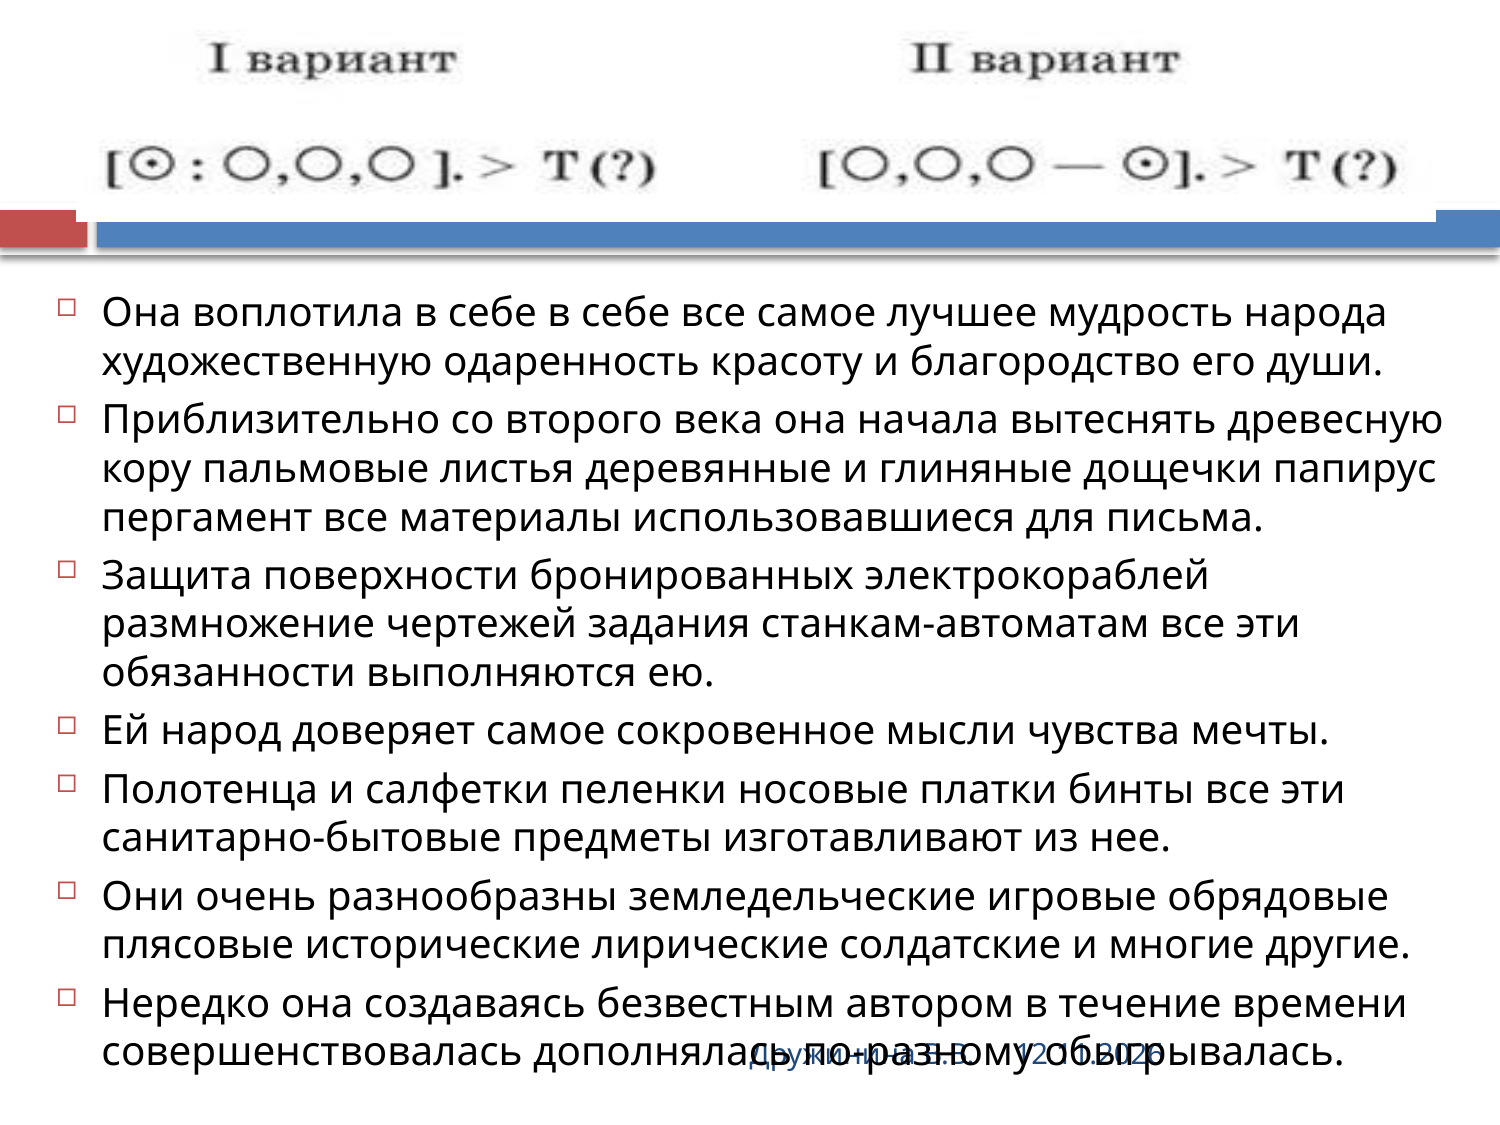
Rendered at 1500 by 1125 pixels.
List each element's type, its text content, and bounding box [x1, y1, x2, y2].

picture [76, 30, 1436, 222]
footer Дружинина В.В. [99, 1024, 990, 1085]
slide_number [999, 1025, 1438, 1085]
list Она воплотила в себе в себе все самое лучшее мудрость народа художественную одаренность красоту и благородство его души. Приблизительно со второго века она начала вытеснять древесную кору пальмовые листья деревянные и глиняные дощечки папирус пергамент все материалы использовавшиеся для письма. Защита поверхности бронированных электрокораблей размножение чертежей задания станкам-автоматам все эти обязанности выполняются ею. Ей народ доверяет самое сокровенное мысли чувства мечты. Полотенца и салфетки пеленки носовые платки бинты все эти санитарно-бытовые предметы изготавливают из нее. Они очень разнообразны земледельческие игровые обрядовые плясовые исторические лирические солдатские и многие другие. Нередко она создаваясь безвестным автором в течение времени совершенствовалась дополнялась по-разному обыгрывалась. [41, 278, 1462, 1101]
